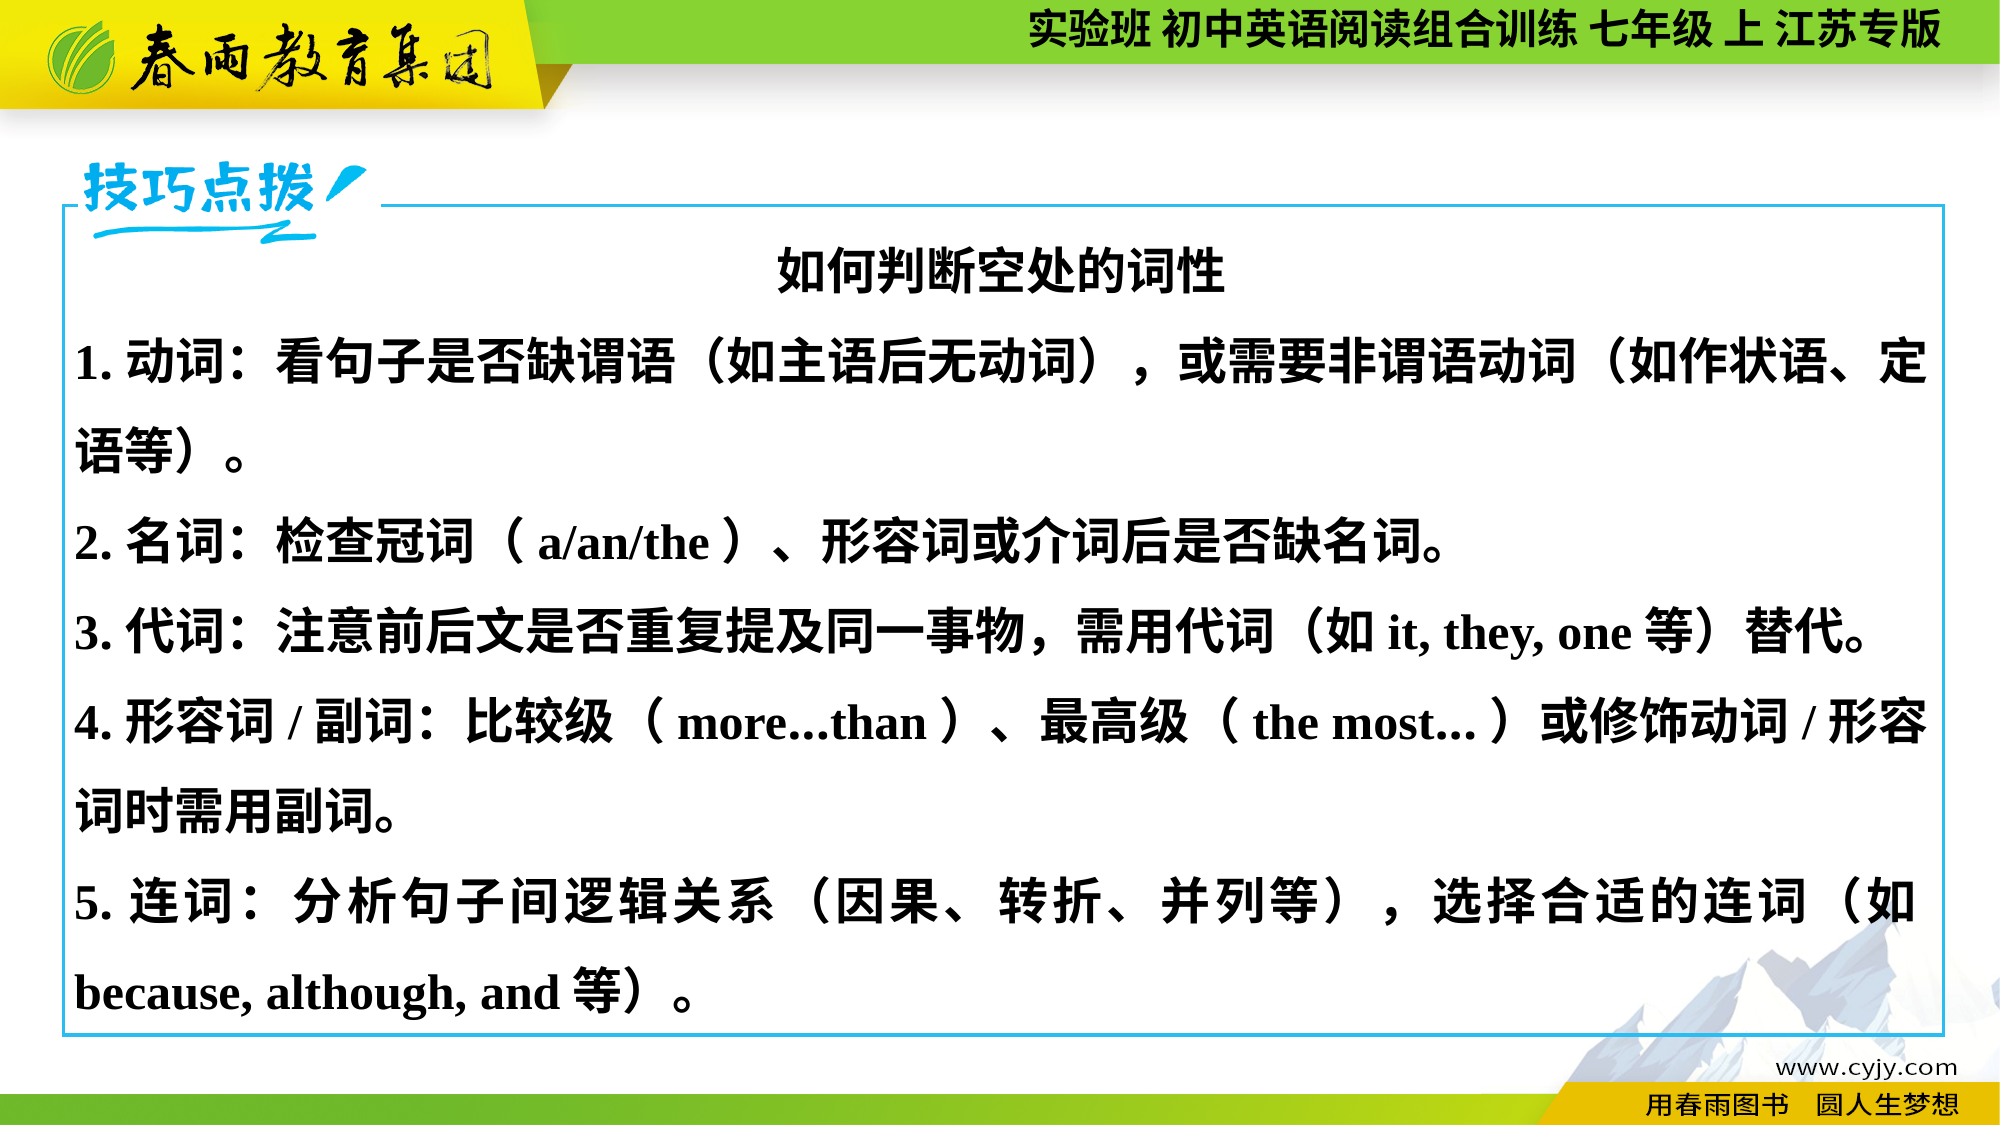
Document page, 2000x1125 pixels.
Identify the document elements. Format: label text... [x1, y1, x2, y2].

list 如何判断空处的词性 1.动词：看句子是否缺谓语（如主语后无动词），或需要非谓语动词（如作状语、定语等）。 2.名词：检查冠词（a/an/the）、形容词或介词后是否缺名词。 3.代词：注意前后文是否重复提及同一事物，需用代词（如it, they, one等）替代。 4.形容词/副词：比较级（more...than）、最高级（the most...）或修饰动词/形容词时需用副词。 5.连词：分析句子间逻辑关系（因果、转折、并列等），选择合适的连词（如because, although, and等）。 [59, 201, 1944, 1035]
picture [0, 0, 2000, 1125]
